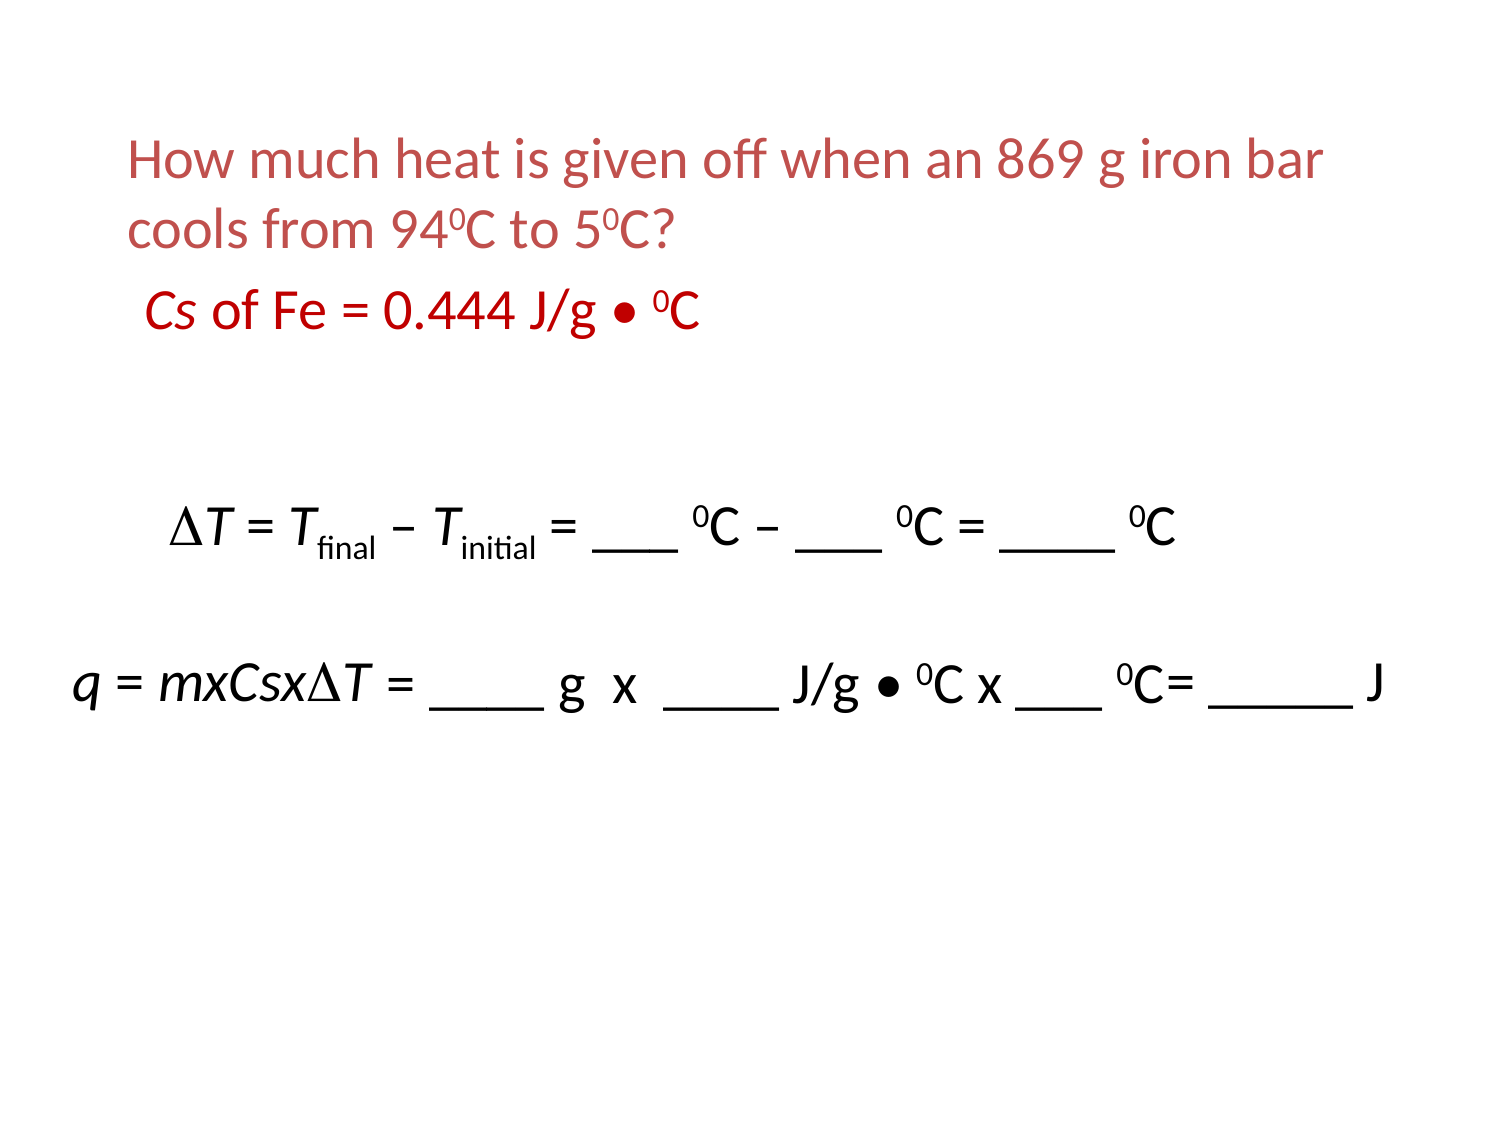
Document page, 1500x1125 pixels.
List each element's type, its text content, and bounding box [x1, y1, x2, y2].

text_box = ____ g x ____ J/g • 0C x ___ 0C [372, 637, 1180, 723]
text_box = _____ J [1151, 635, 1401, 721]
text_box DT = Tfinal – Tinitial = ___ 0C – ___ 0C = ____ 0C [154, 479, 1192, 574]
text_box q = mxCsxDT [57, 635, 386, 721]
text_box How much heat is given off when an 869 g iron bar cools from 940C to 50C? [112, 112, 1350, 268]
text_box Cs of Fe = 0.444 J/g • 0C [129, 264, 716, 349]
